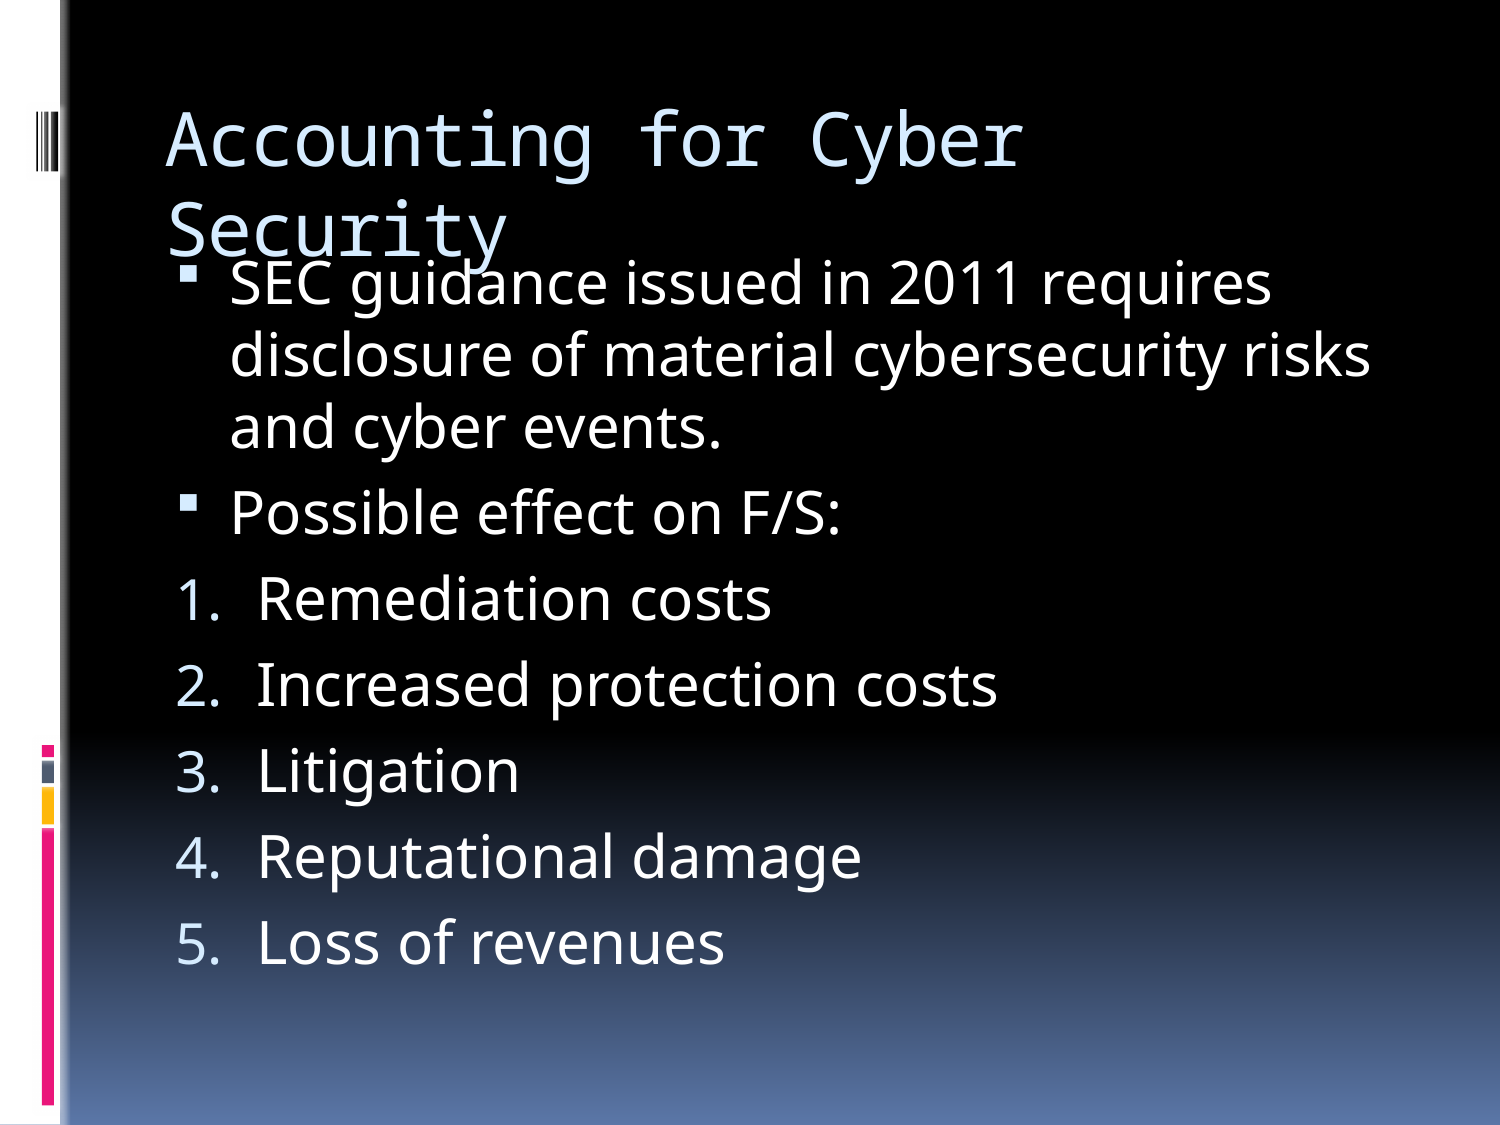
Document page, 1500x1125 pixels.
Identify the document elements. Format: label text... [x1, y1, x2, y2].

title Accounting for Cyber Security [150, 83, 1425, 234]
list SEC guidance issued in 2011 requires disclosure of material cybersecurity risks and cyber events. Possible effect on F/S: Remediation costs Increased protection costs Litigation Reputational damage Loss of revenues [150, 237, 1425, 988]
